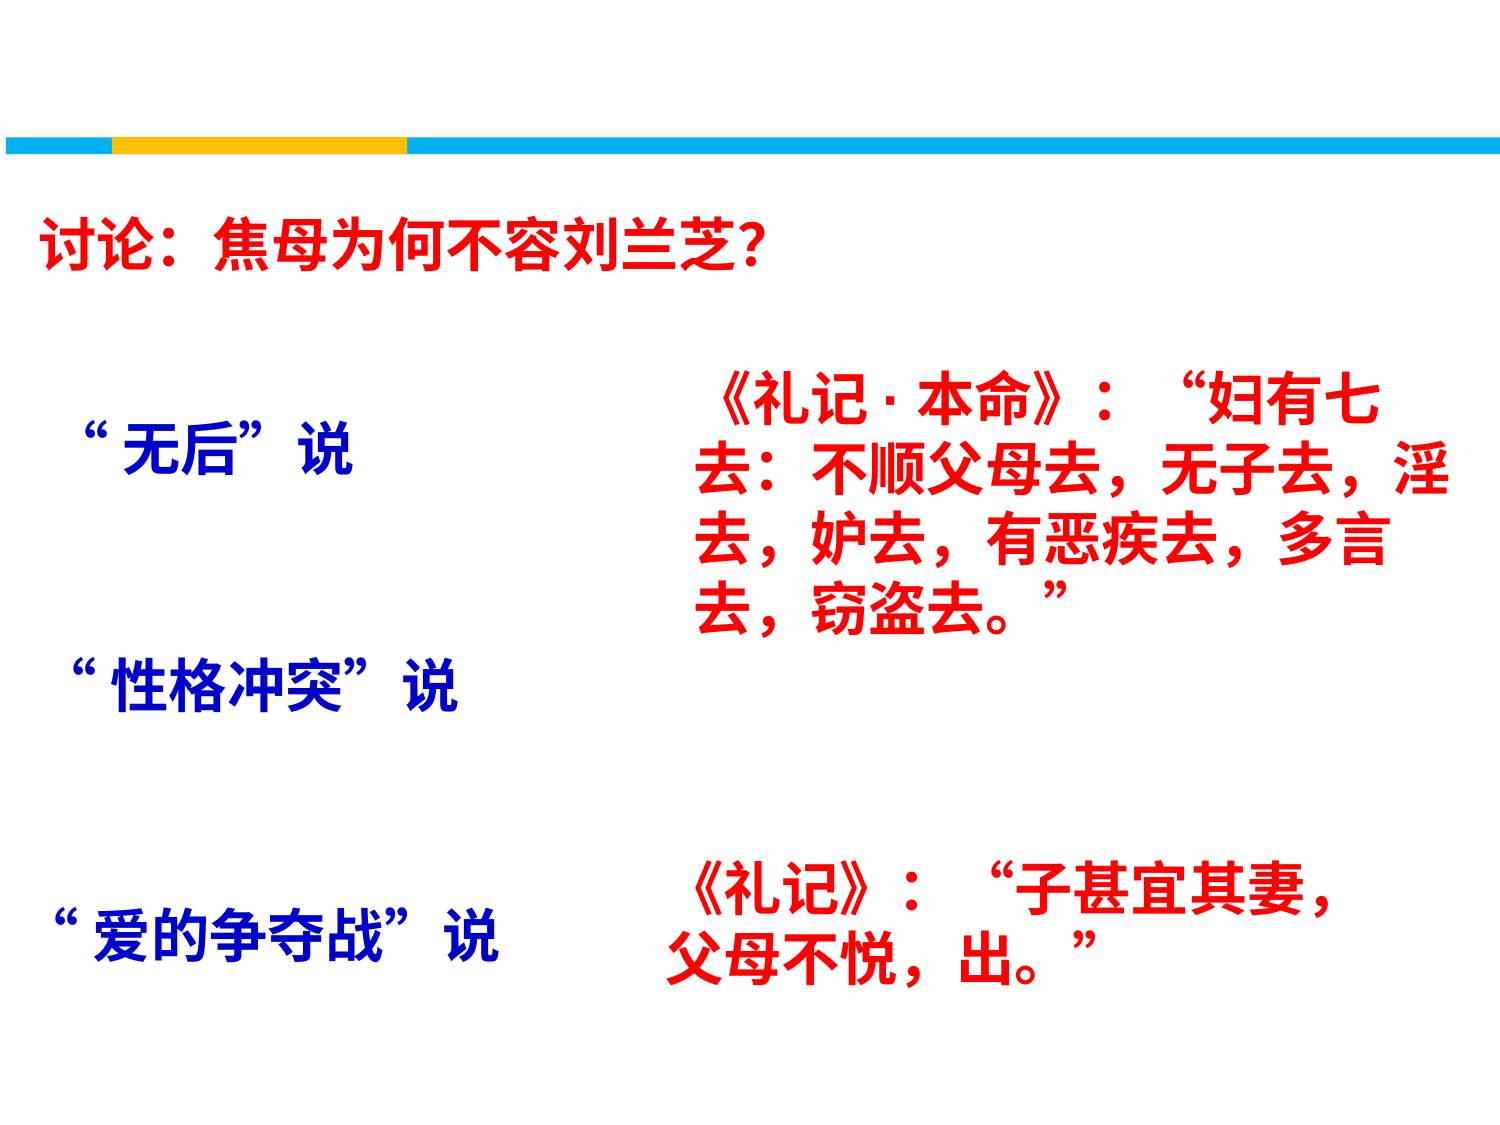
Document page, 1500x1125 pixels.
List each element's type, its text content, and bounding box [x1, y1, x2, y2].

text_box 讨论：焦母为何不容刘兰芝？ [23, 200, 951, 285]
text_box [111, 137, 408, 155]
text_box 《礼记·本命》：“妇有七去：不顺父母去，无子去，淫去，妒去，有恶疾去，多言去，窃盗去。” [679, 354, 1477, 650]
text_box [408, 137, 1500, 155]
text_box “爱的争夺战”说 [5, 891, 585, 977]
text_box “性格冲突”说 [23, 641, 550, 727]
text_box [5, 137, 111, 155]
text_box “无后”说 [35, 404, 538, 490]
text_box 《礼记》：“子甚宜其妻，父母不悦，出。” [650, 845, 1436, 1000]
